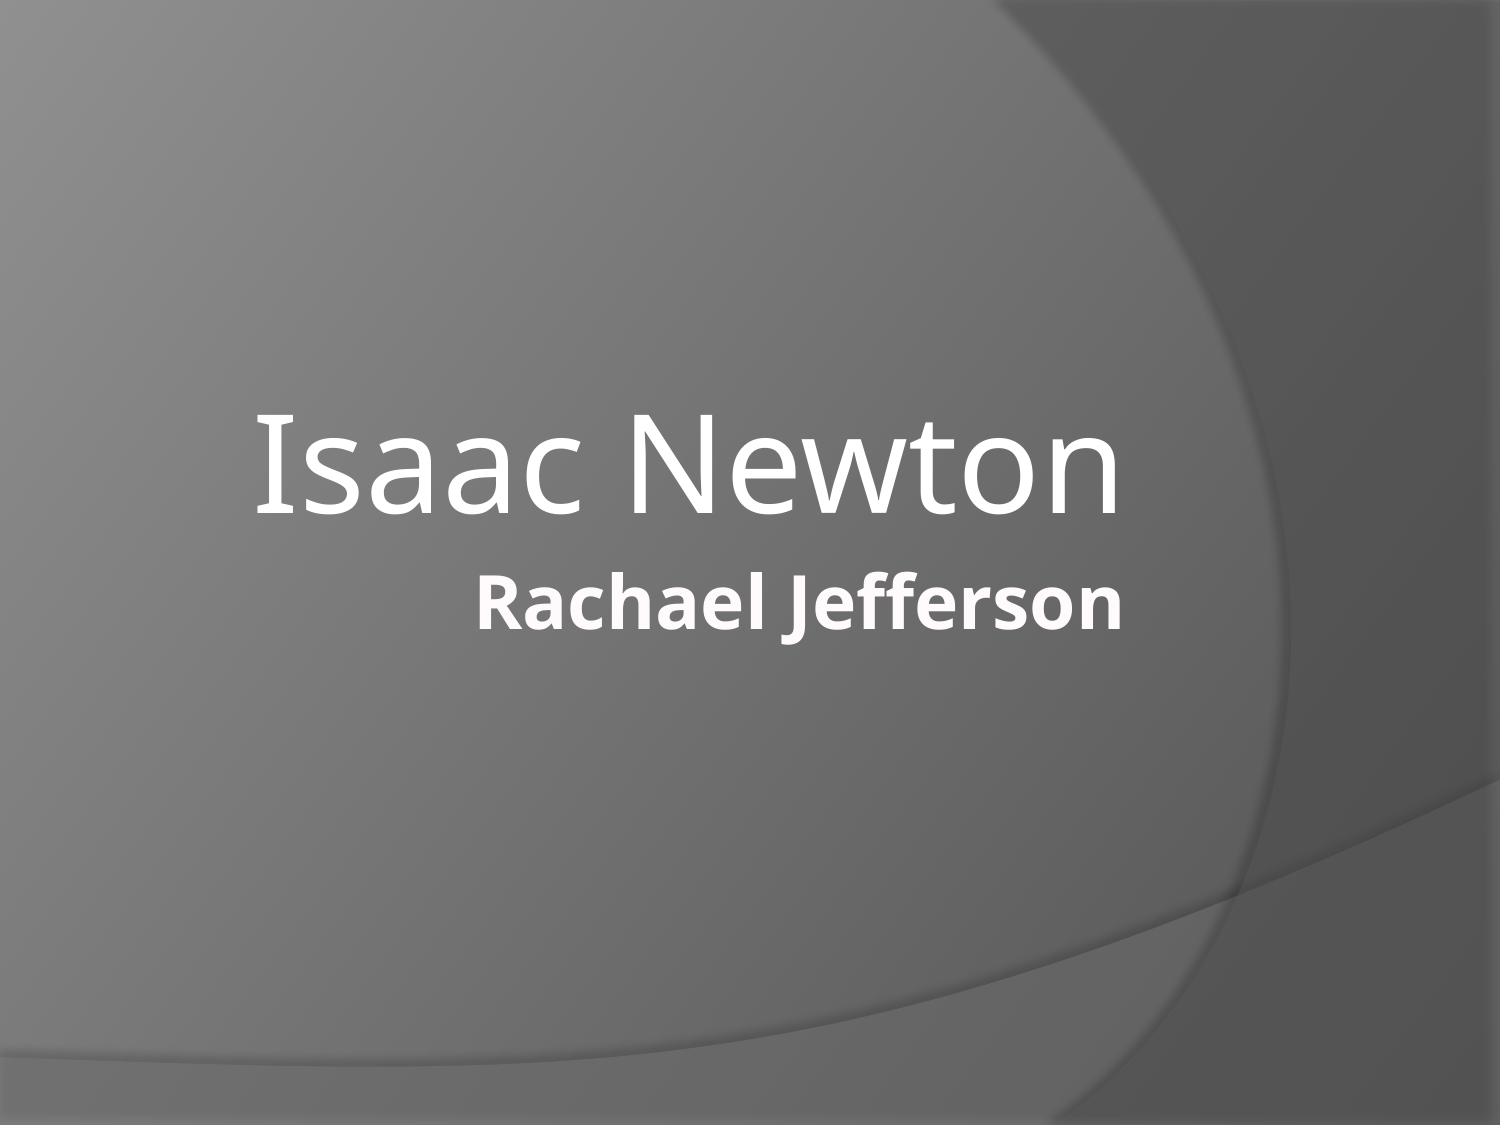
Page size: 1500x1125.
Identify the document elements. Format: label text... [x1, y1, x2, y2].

title Rachael Jefferson [70, 547, 1134, 925]
subtitle Isaac Newton [71, 253, 1134, 541]
